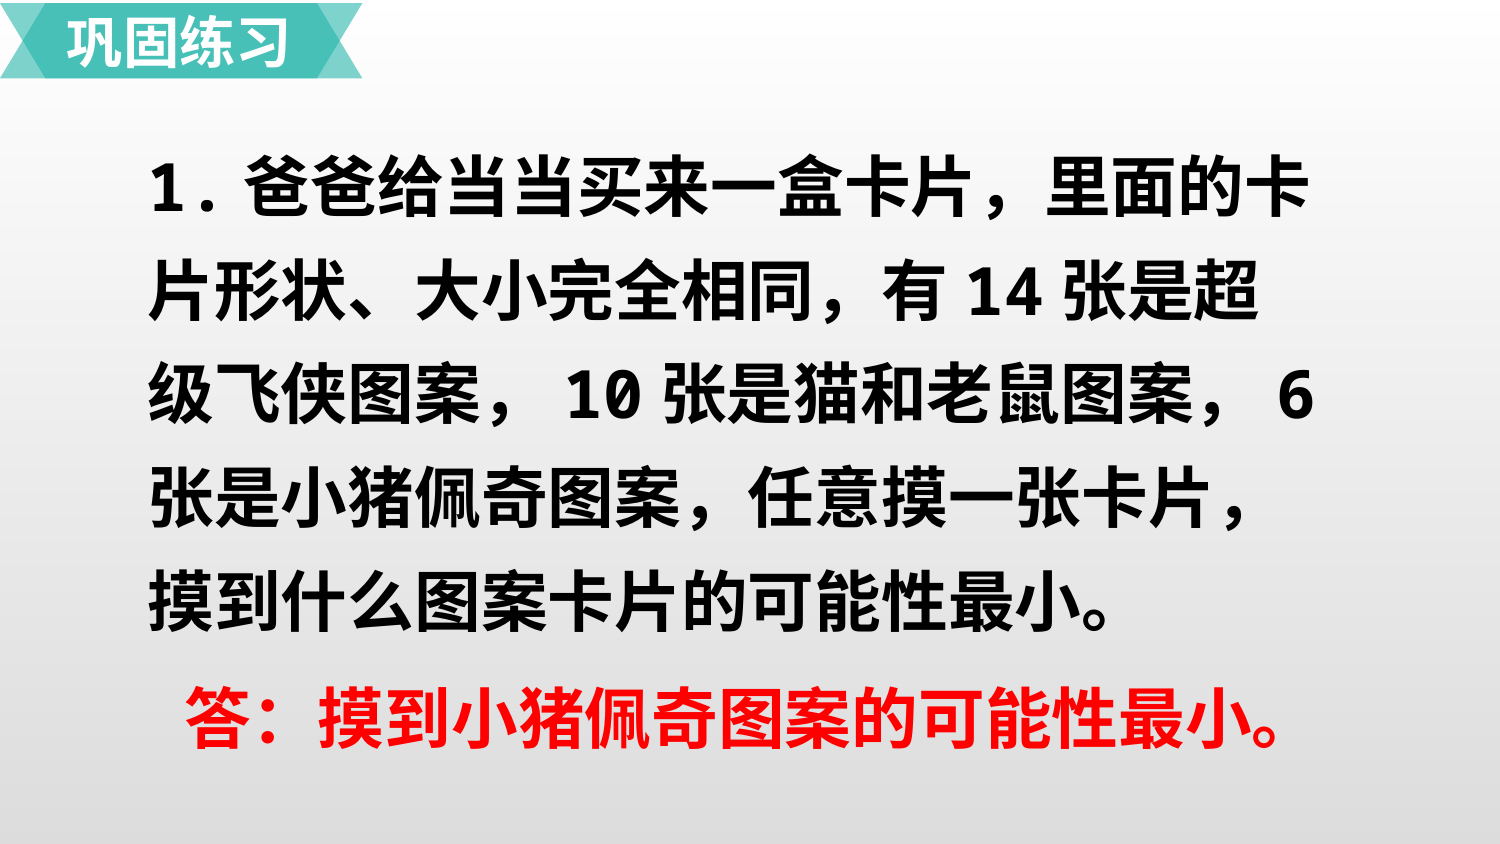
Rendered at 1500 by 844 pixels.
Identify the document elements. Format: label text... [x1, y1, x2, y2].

text_box 答：摸到小猪佩奇图案的可能性最小。 [169, 669, 1334, 764]
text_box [0, 0, 363, 84]
text_box 1.爸爸给当当买来一盒卡片，里面的卡片形状、大小完全相同，有14张是超级飞侠图案，10张是猫和老鼠图案，6张是小猪佩奇图案，任意摸一张卡片，摸到什么图案卡片的可能性最小。 [132, 112, 1335, 648]
